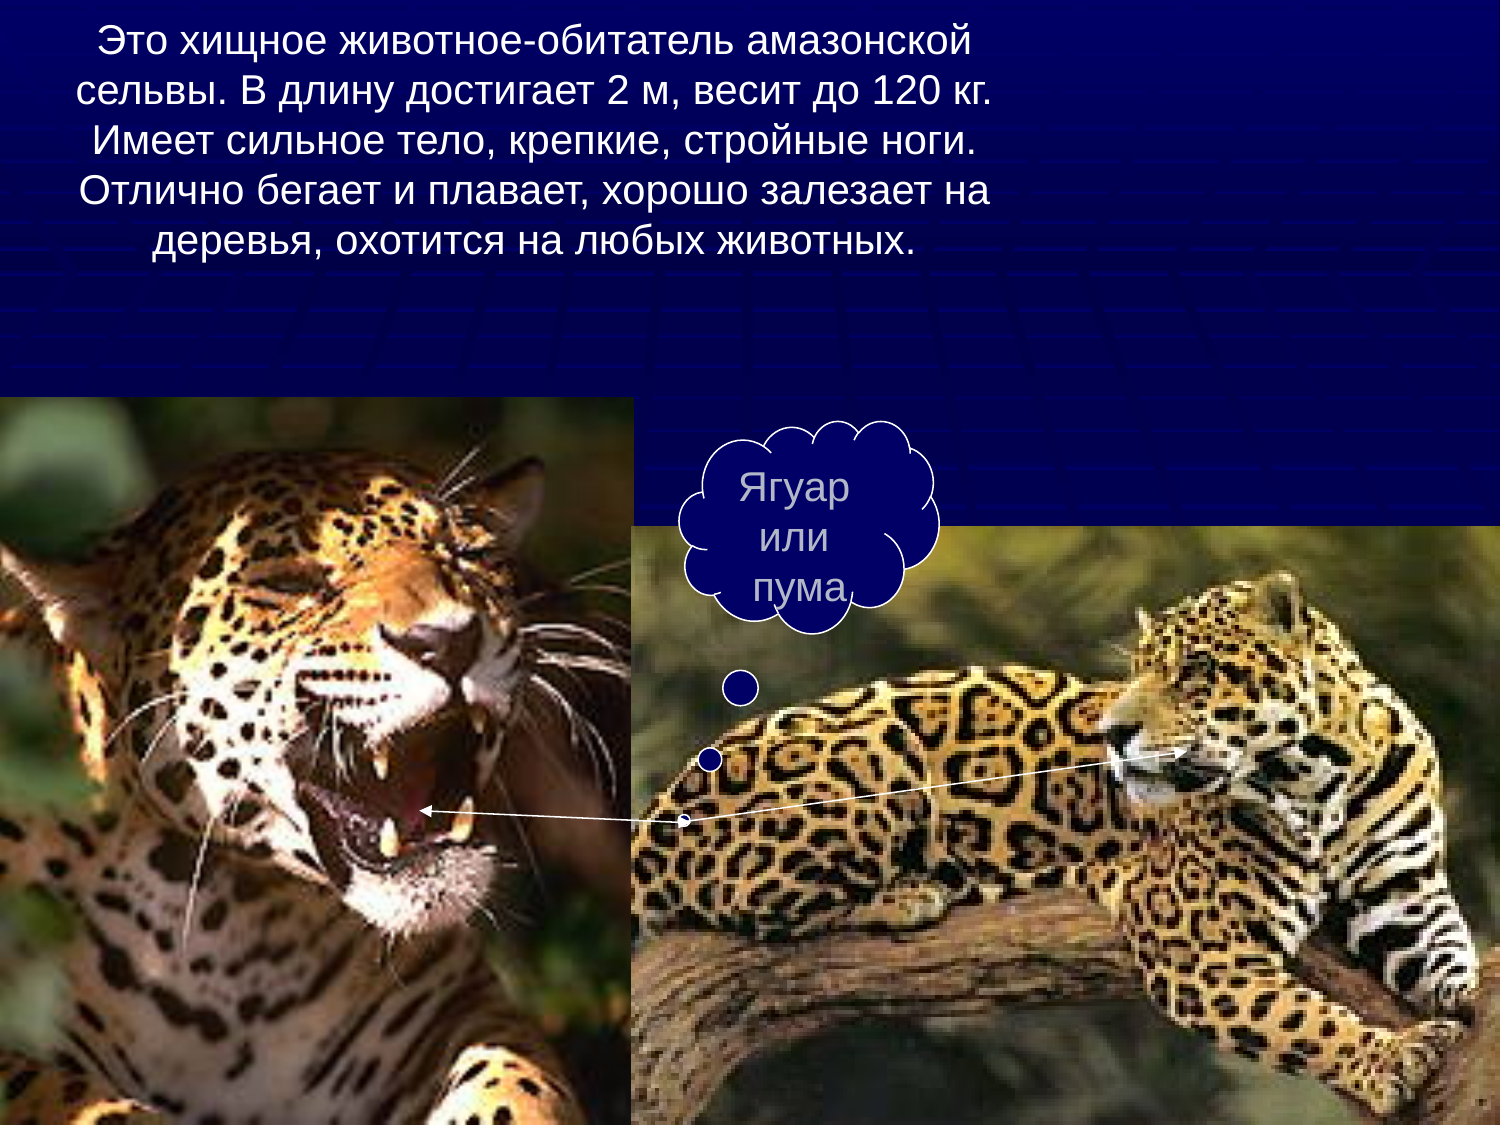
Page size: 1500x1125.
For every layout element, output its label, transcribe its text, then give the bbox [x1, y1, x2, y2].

text_box Ягуар или пума [678, 421, 940, 525]
picture [0, 396, 1500, 1125]
title Это хищное животное-обитатель амазонской сельвы. В длину достигает 2 м, весит до 120 кг. Имеет сильное тело, крепкие, стройные ноги. Отлично бегает и плавает, хорошо залезает на деревья, охотится на любых животных. [0, 42, 1070, 283]
